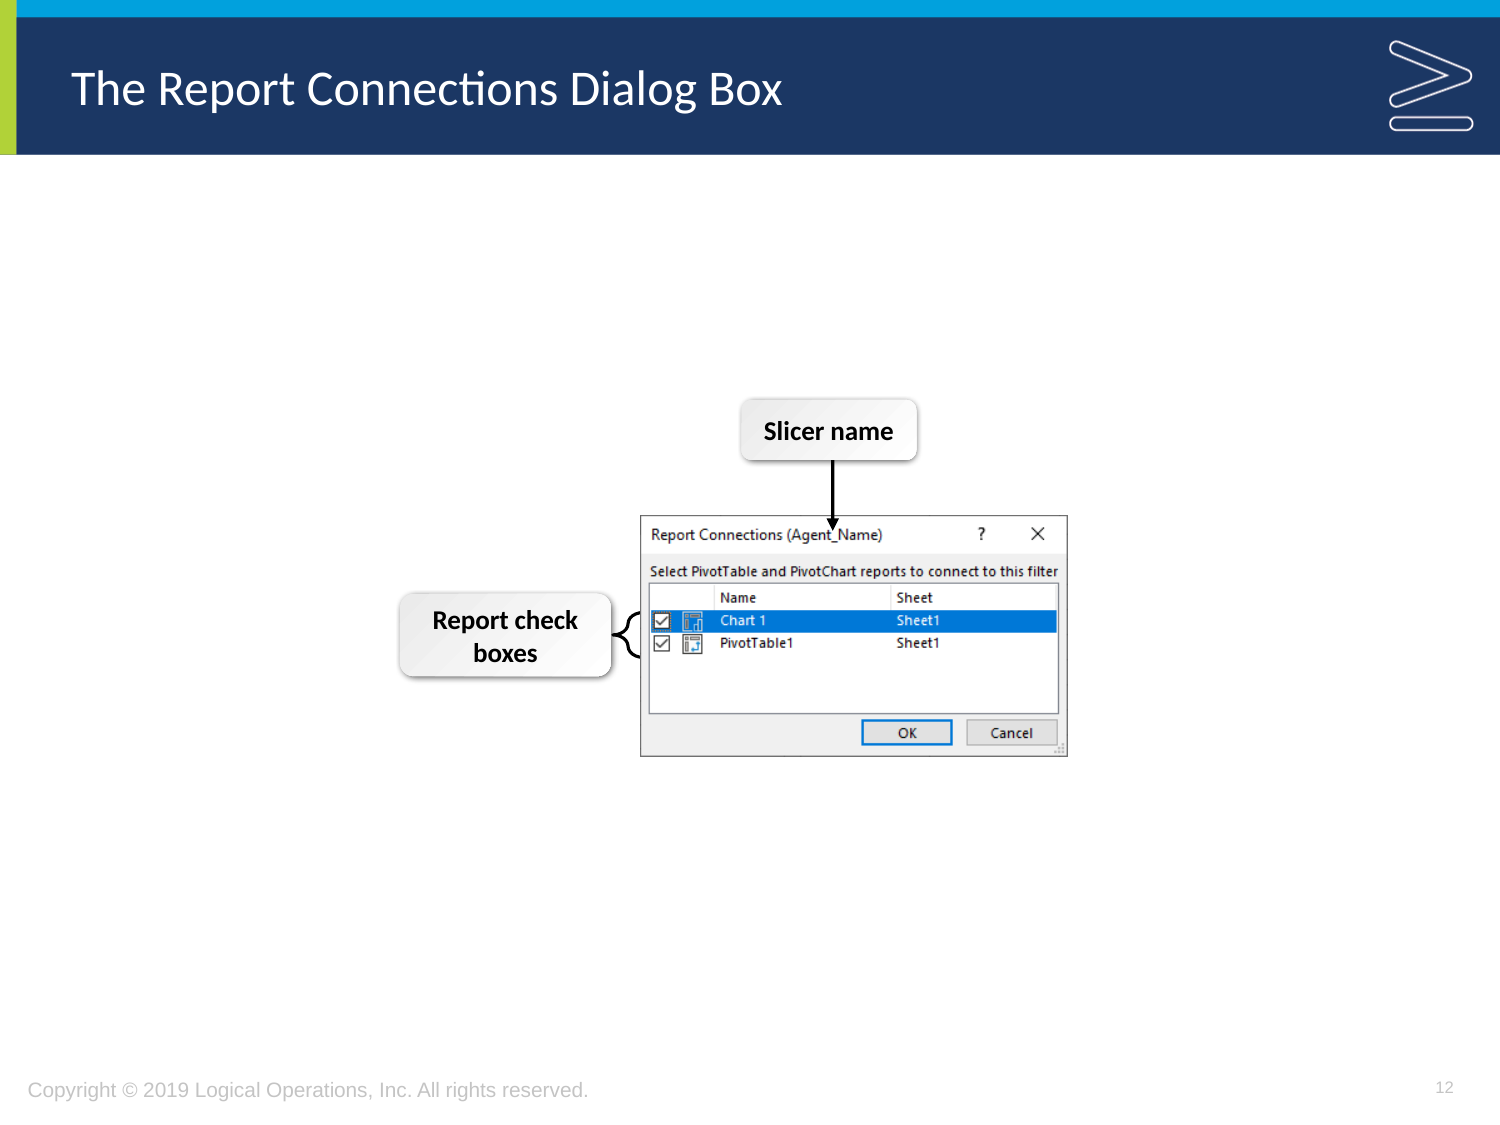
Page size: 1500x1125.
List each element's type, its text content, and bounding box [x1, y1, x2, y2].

title The Report Connections Dialog Box [56, 16, 1350, 155]
picture [0, 0, 56, 155]
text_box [399, 399, 1068, 757]
picture [1350, 18, 1500, 155]
slide_number 12 [1118, 1057, 1469, 1118]
